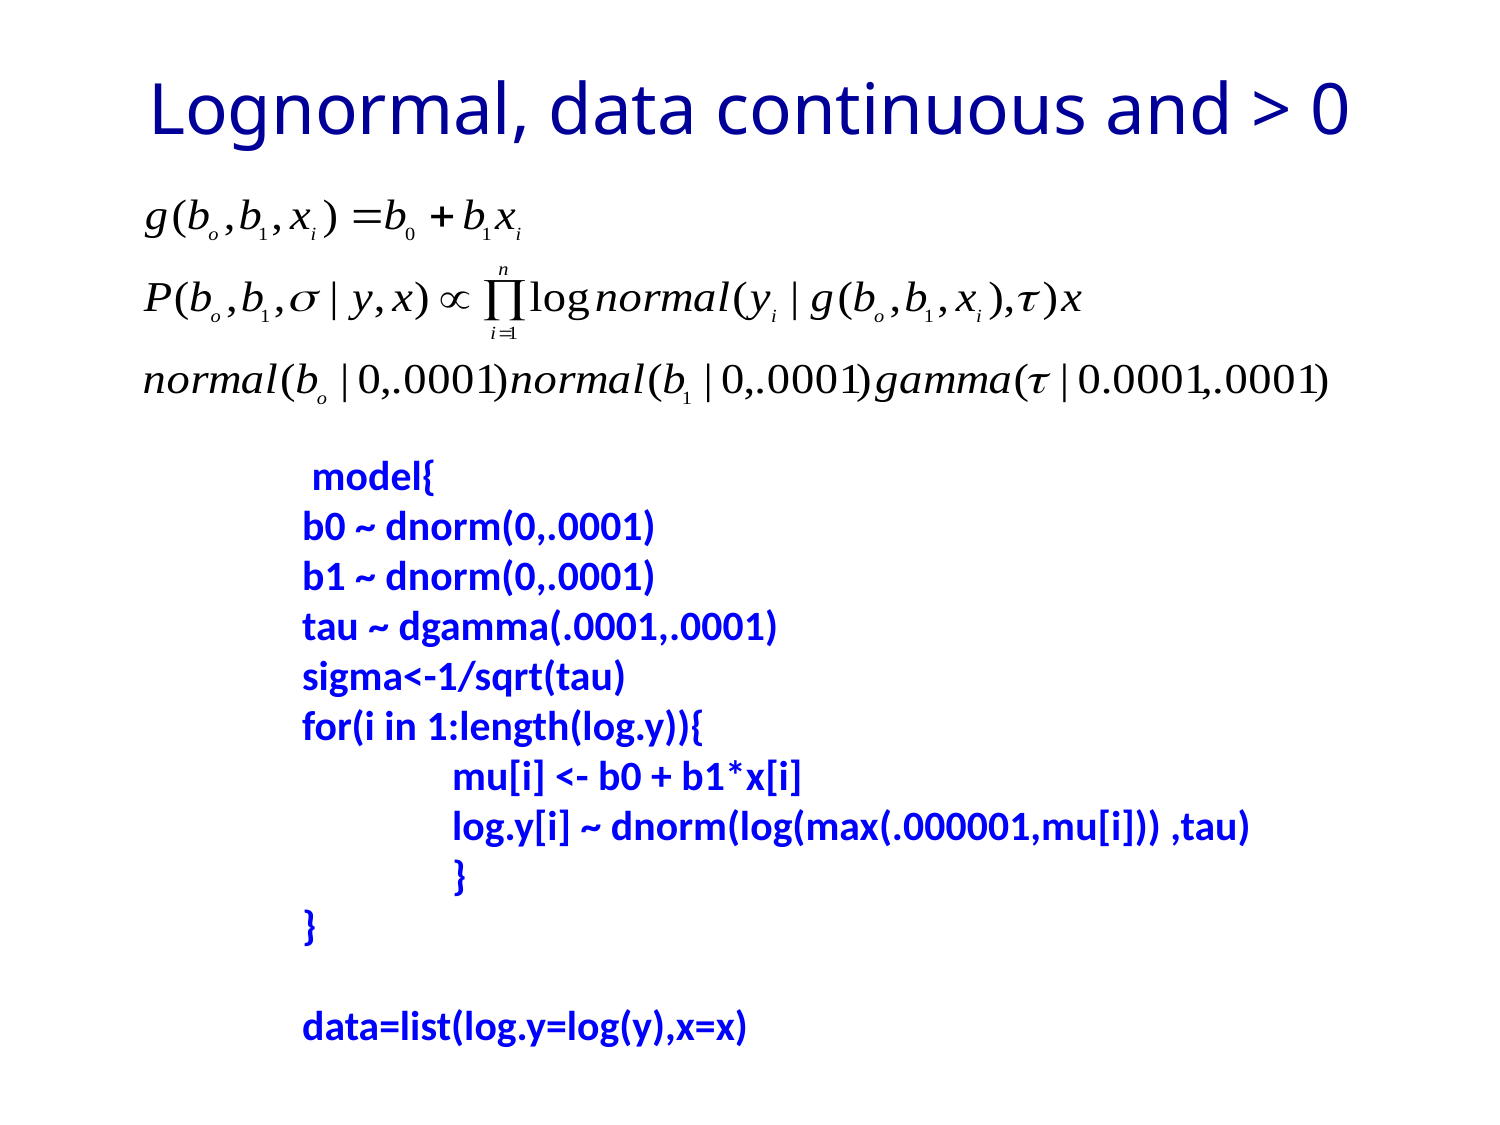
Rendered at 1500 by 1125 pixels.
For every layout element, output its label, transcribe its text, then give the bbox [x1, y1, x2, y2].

title Lognormal, data continuous and > 0 [75, 12, 1425, 200]
text_box model{ b0 ~ dnorm(0,.0001) b1 ~ dnorm(0,.0001) tau ~ dgamma(.0001,.0001) sigma<-1/sqrt(tau) for(i in 1:length(log.y)){ mu[i] <- b0 + b1*x[i] log.y[i] ~ dnorm(log(max(.000001,mu[i])) ,tau) } } data=list(log.y=log(y),x=x) [287, 441, 1275, 1057]
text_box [137, 188, 1334, 413]
